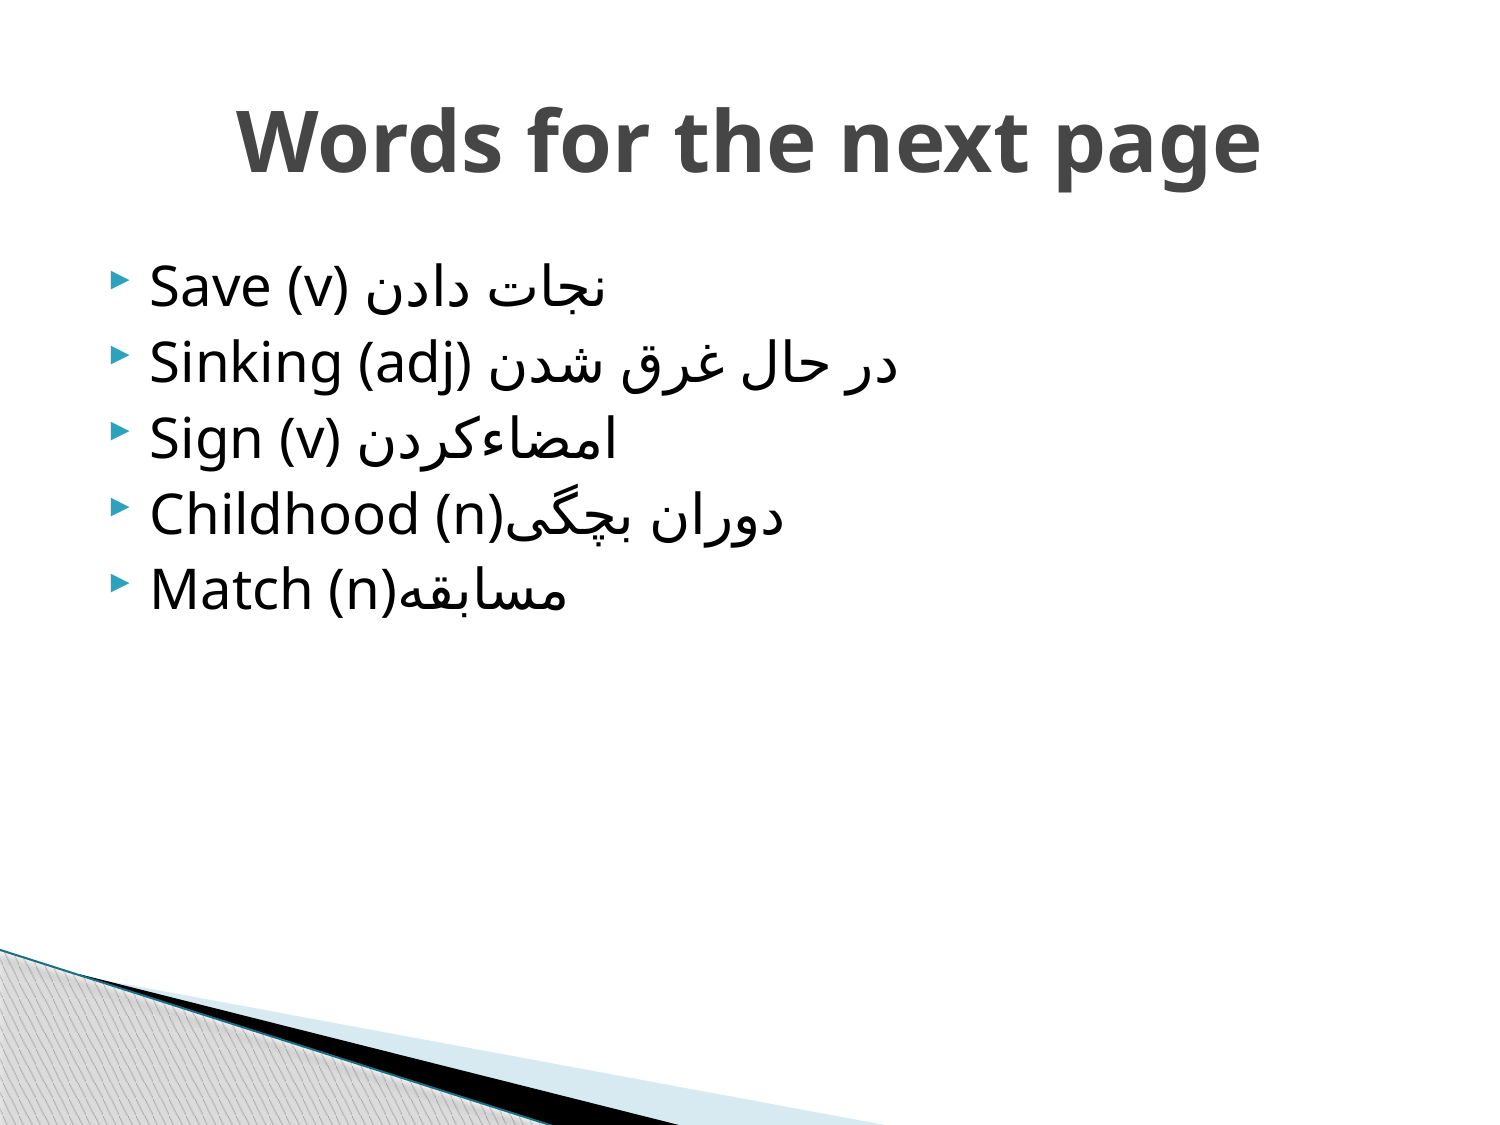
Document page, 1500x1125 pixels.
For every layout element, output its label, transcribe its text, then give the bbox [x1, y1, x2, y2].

list Save (v) نجات دادن Sinking (adj) در حال غرق شدن Sign (v) امضاءکردن Childhood (n)دوران بچگی Match (n)مسابقه [75, 243, 1425, 986]
title Words for the next page [75, 45, 1425, 233]
